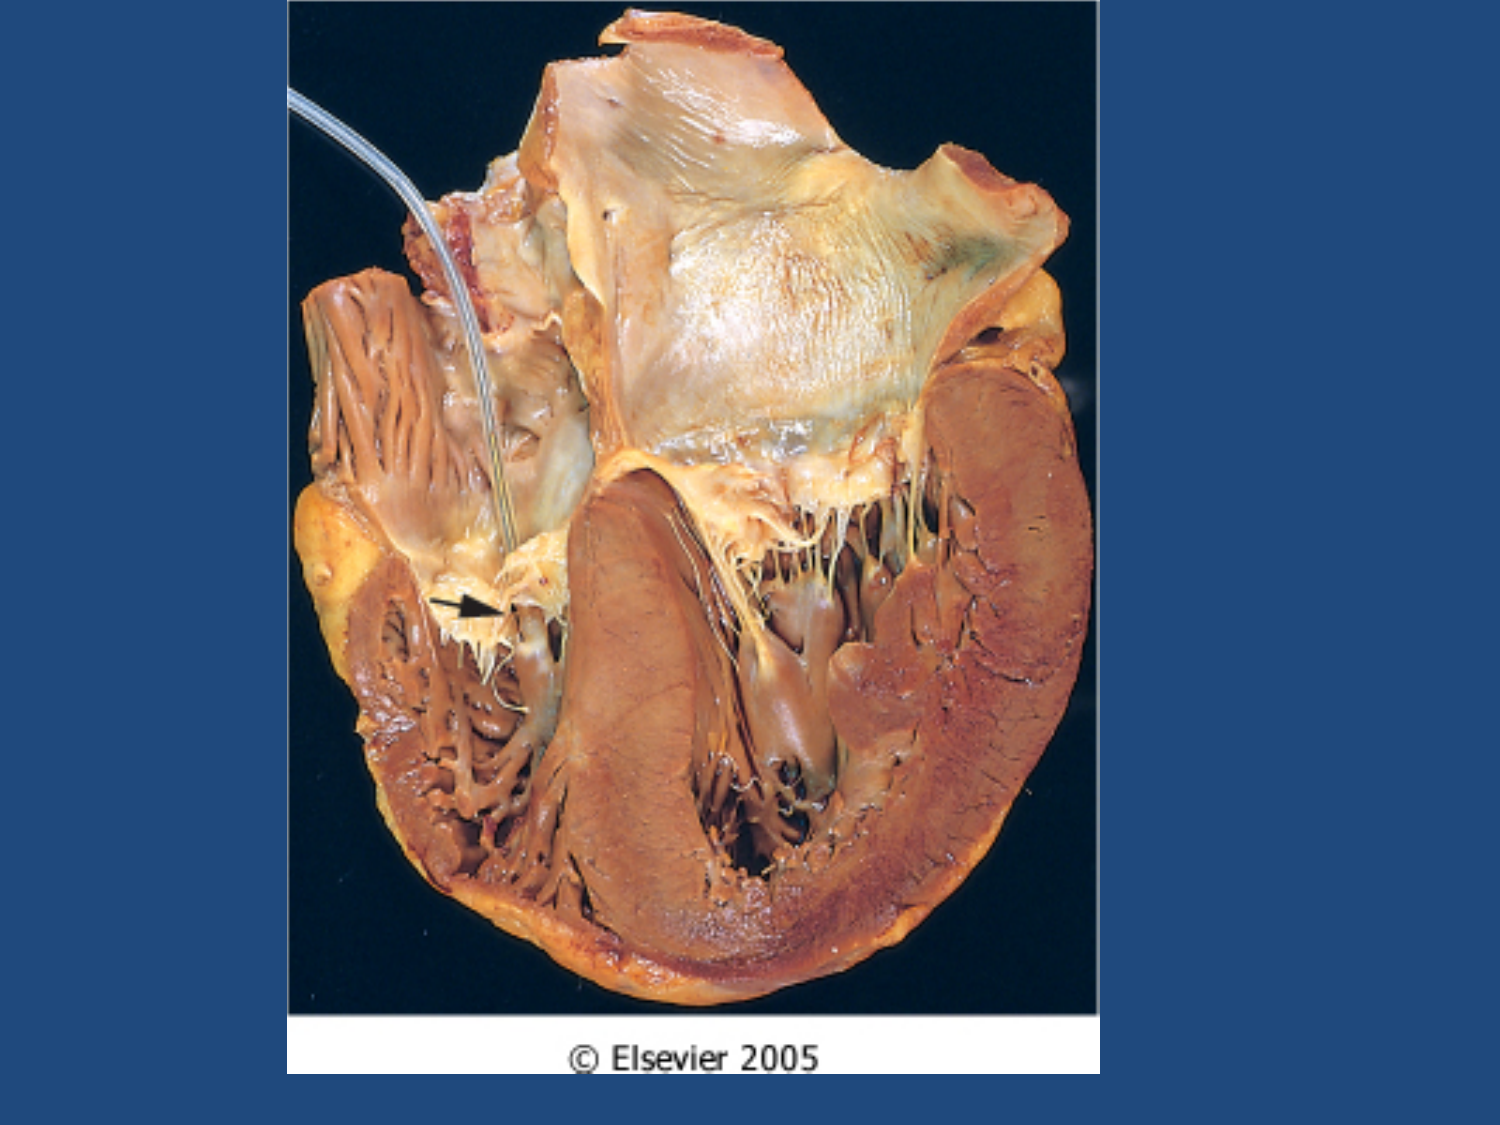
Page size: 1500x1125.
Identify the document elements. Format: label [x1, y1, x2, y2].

picture [287, 0, 1101, 1075]
